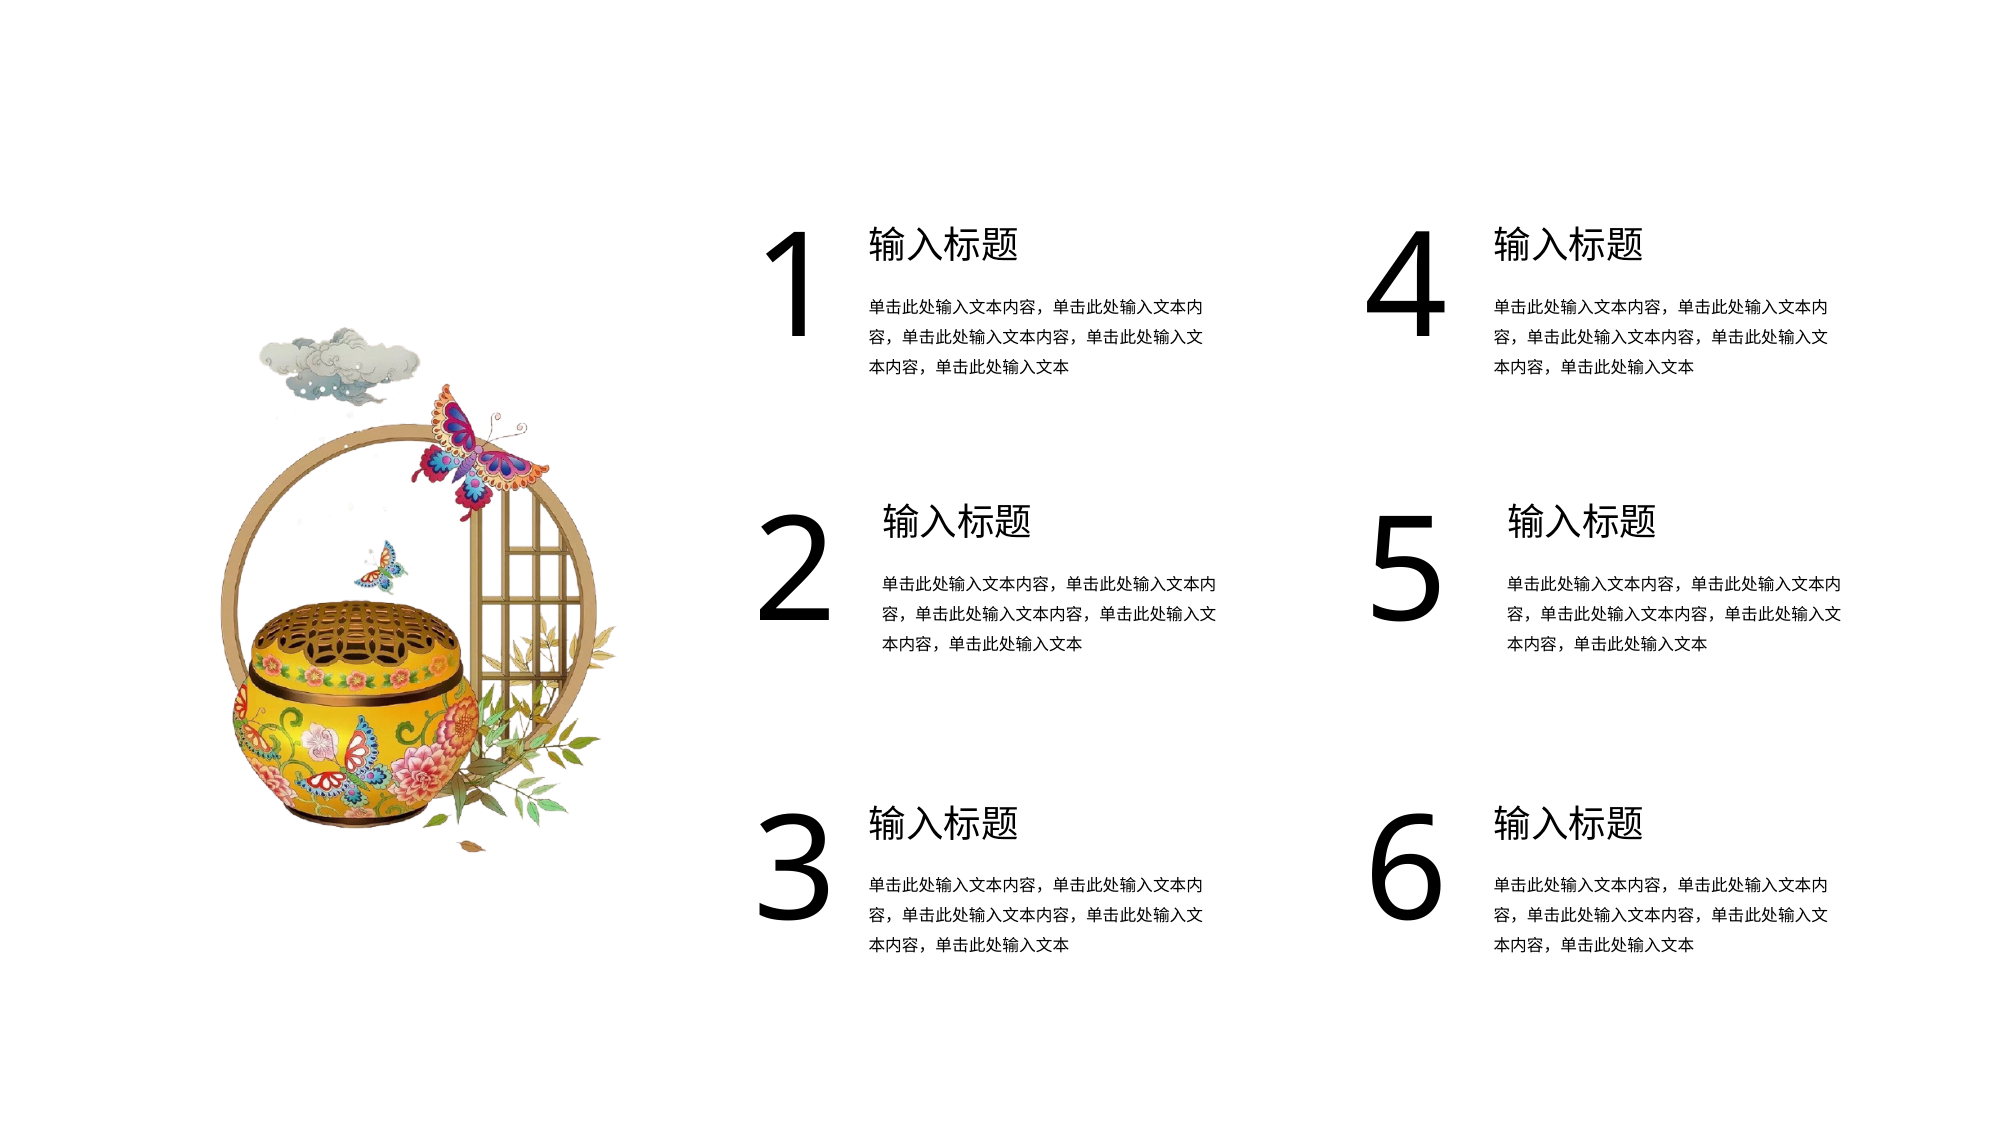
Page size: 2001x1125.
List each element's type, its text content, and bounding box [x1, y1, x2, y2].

text_box 5 [1347, 467, 1465, 657]
text_box 输入标题 [853, 792, 1051, 853]
text_box 2 [736, 467, 854, 657]
text_box 1 [736, 183, 854, 374]
text_box 3 [736, 766, 854, 957]
text_box 输入标题 [1478, 792, 1676, 853]
text_box 单击此处输入文本内容，单击此处输入文本内容，单击此处输入文本内容，单击此处输入文本内容，单击此处输入文本 [867, 556, 1235, 661]
picture [191, 177, 624, 947]
text_box 6 [1347, 766, 1465, 957]
text_box 4 [1347, 183, 1465, 374]
text_box 输入标题 [1492, 490, 1690, 551]
text_box 单击此处输入文本内容，单击此处输入文本内容，单击此处输入文本内容，单击此处输入文本内容，单击此处输入文本 [1478, 279, 1847, 384]
text_box 输入标题 [1478, 214, 1676, 274]
text_box 单击此处输入文本内容，单击此处输入文本内容，单击此处输入文本内容，单击此处输入文本内容，单击此处输入文本 [1478, 857, 1847, 963]
text_box 输入标题 [867, 490, 1065, 551]
text_box 单击此处输入文本内容，单击此处输入文本内容，单击此处输入文本内容，单击此处输入文本内容，单击此处输入文本 [1492, 556, 1860, 661]
text_box 输入标题 [853, 214, 1051, 274]
text_box 单击此处输入文本内容，单击此处输入文本内容，单击此处输入文本内容，单击此处输入文本内容，单击此处输入文本 [853, 857, 1222, 963]
text_box 单击此处输入文本内容，单击此处输入文本内容，单击此处输入文本内容，单击此处输入文本内容，单击此处输入文本 [853, 279, 1222, 384]
